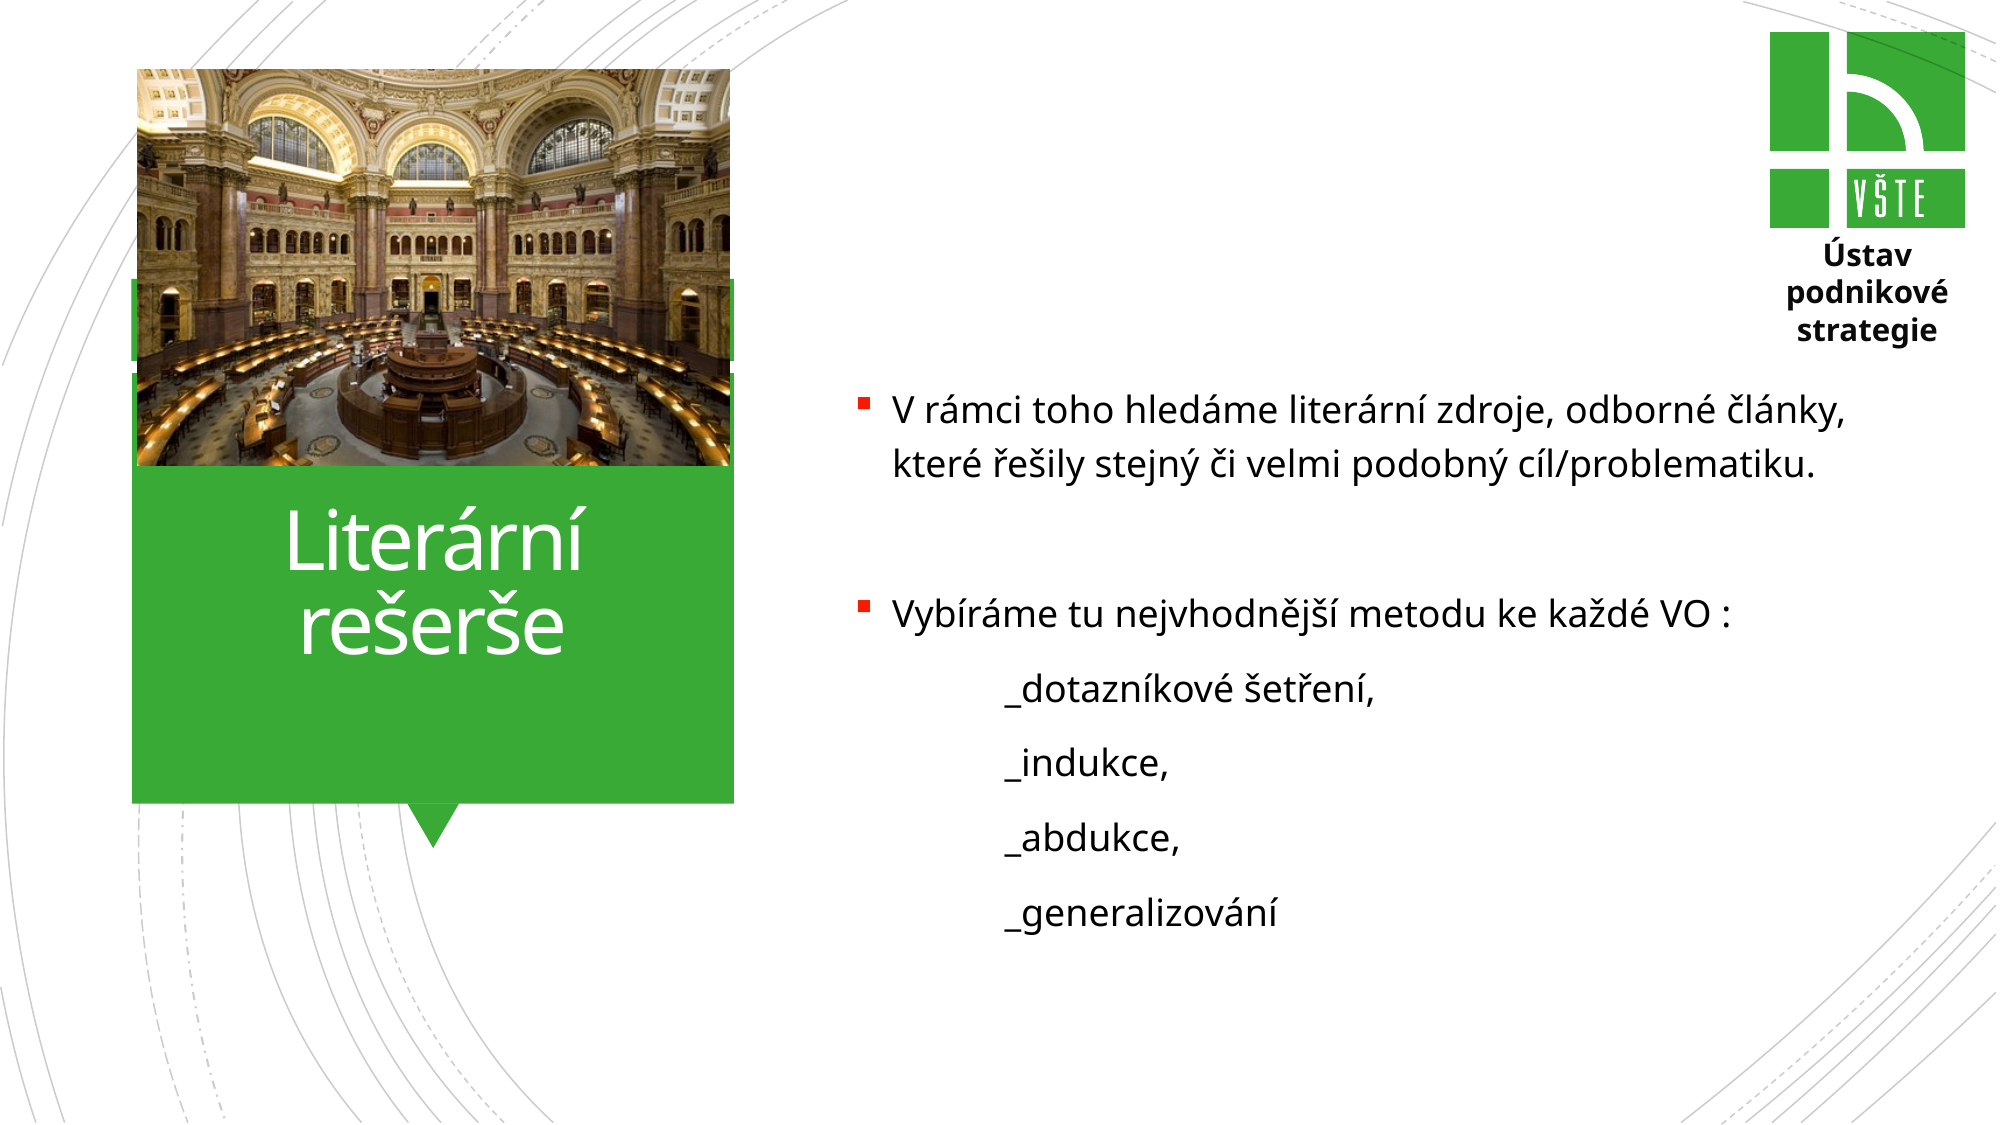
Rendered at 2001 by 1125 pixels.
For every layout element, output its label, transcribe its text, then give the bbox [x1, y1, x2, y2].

list V rámci toho hledáme literární zdroje, odborné články, které řešily stejný či velmi podobný cíl/problematiku. Vybíráme tu nejvhodnější metodu ke každé VO : _dotazníkové šetření, _indukce, _abdukce, _generalizování [839, 318, 1871, 993]
picture [1770, 32, 1965, 228]
picture [136, 69, 730, 466]
title Literární rešerše [145, 466, 720, 789]
